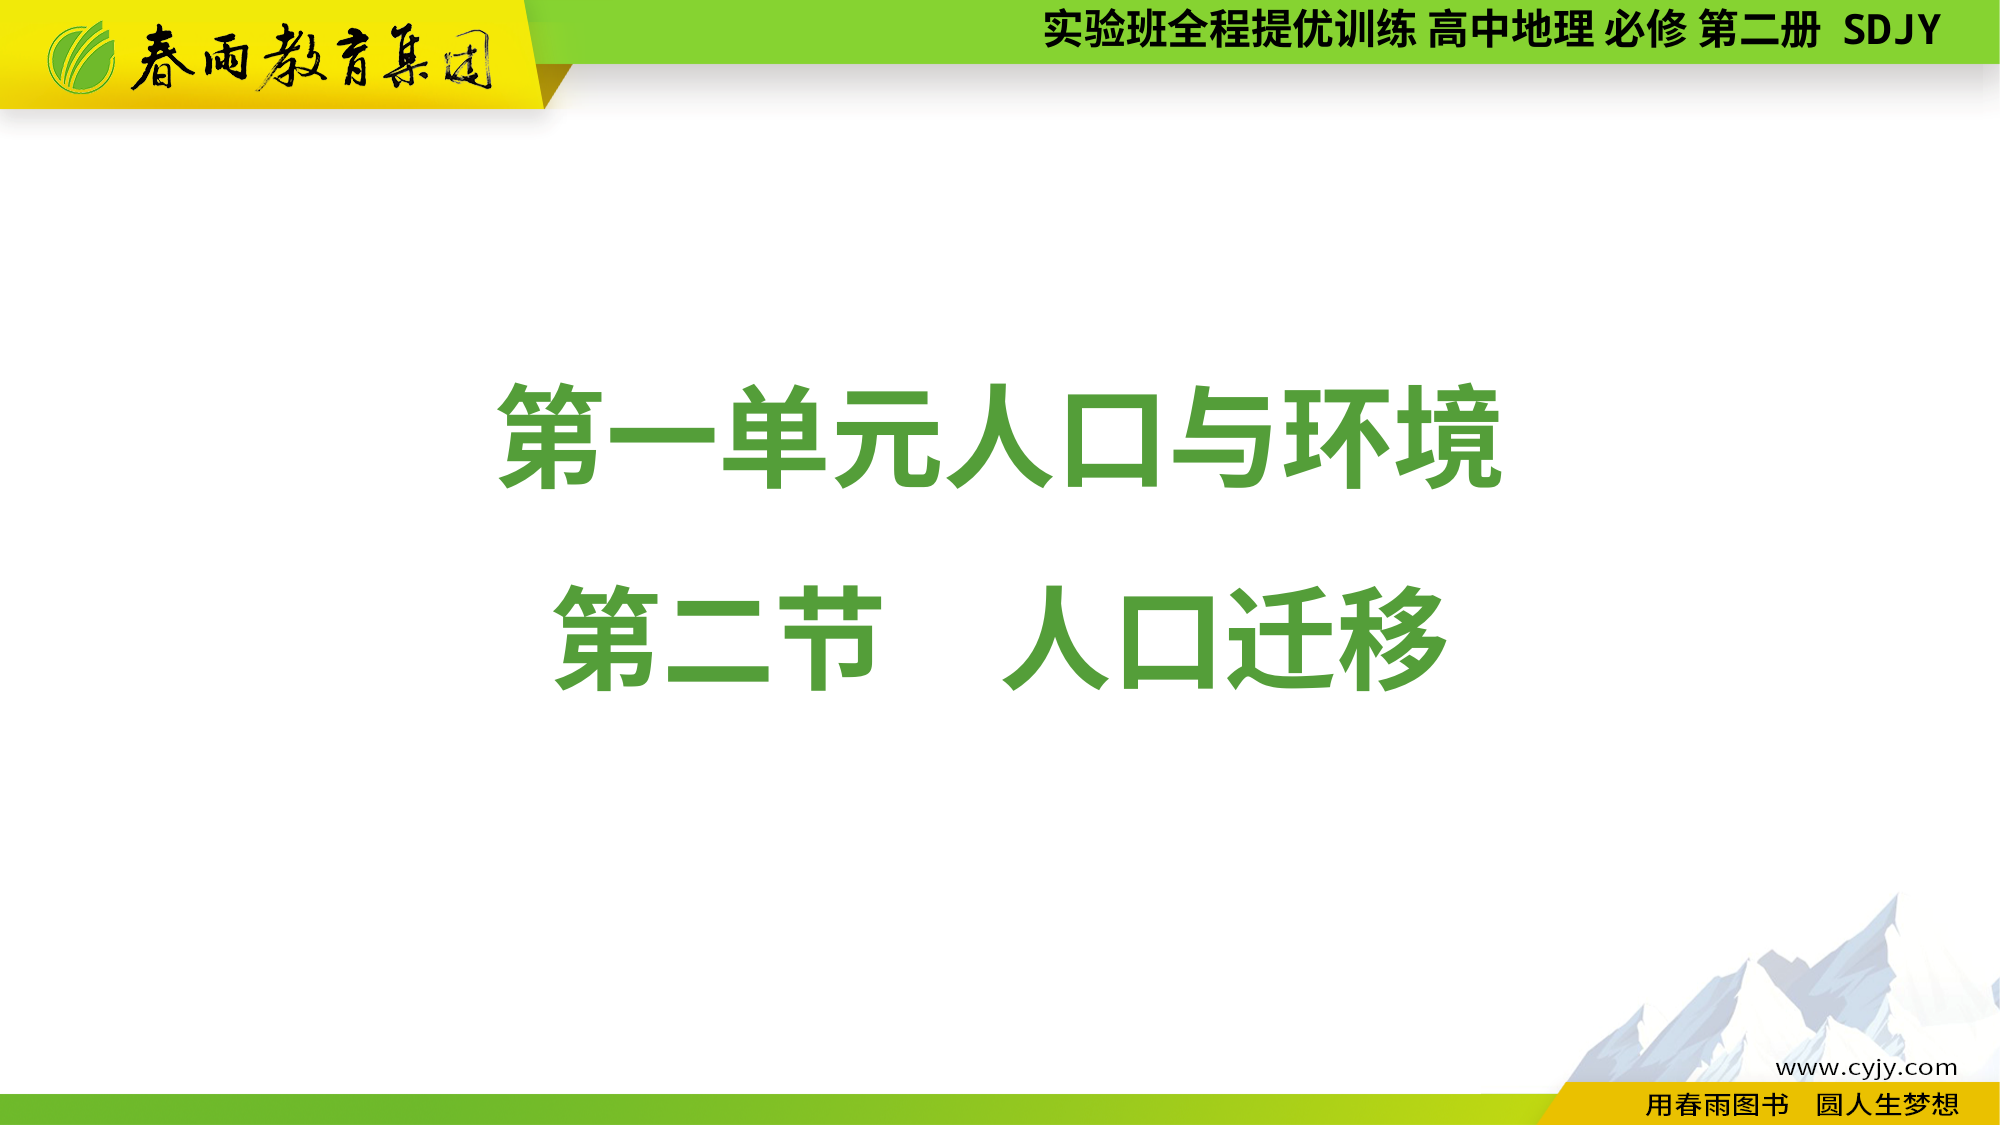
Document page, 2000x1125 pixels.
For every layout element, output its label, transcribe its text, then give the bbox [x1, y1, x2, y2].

text_box 第一单元人口与环境 第二节 人口迁移 [54, 291, 1946, 712]
picture [0, 0, 2000, 1125]
